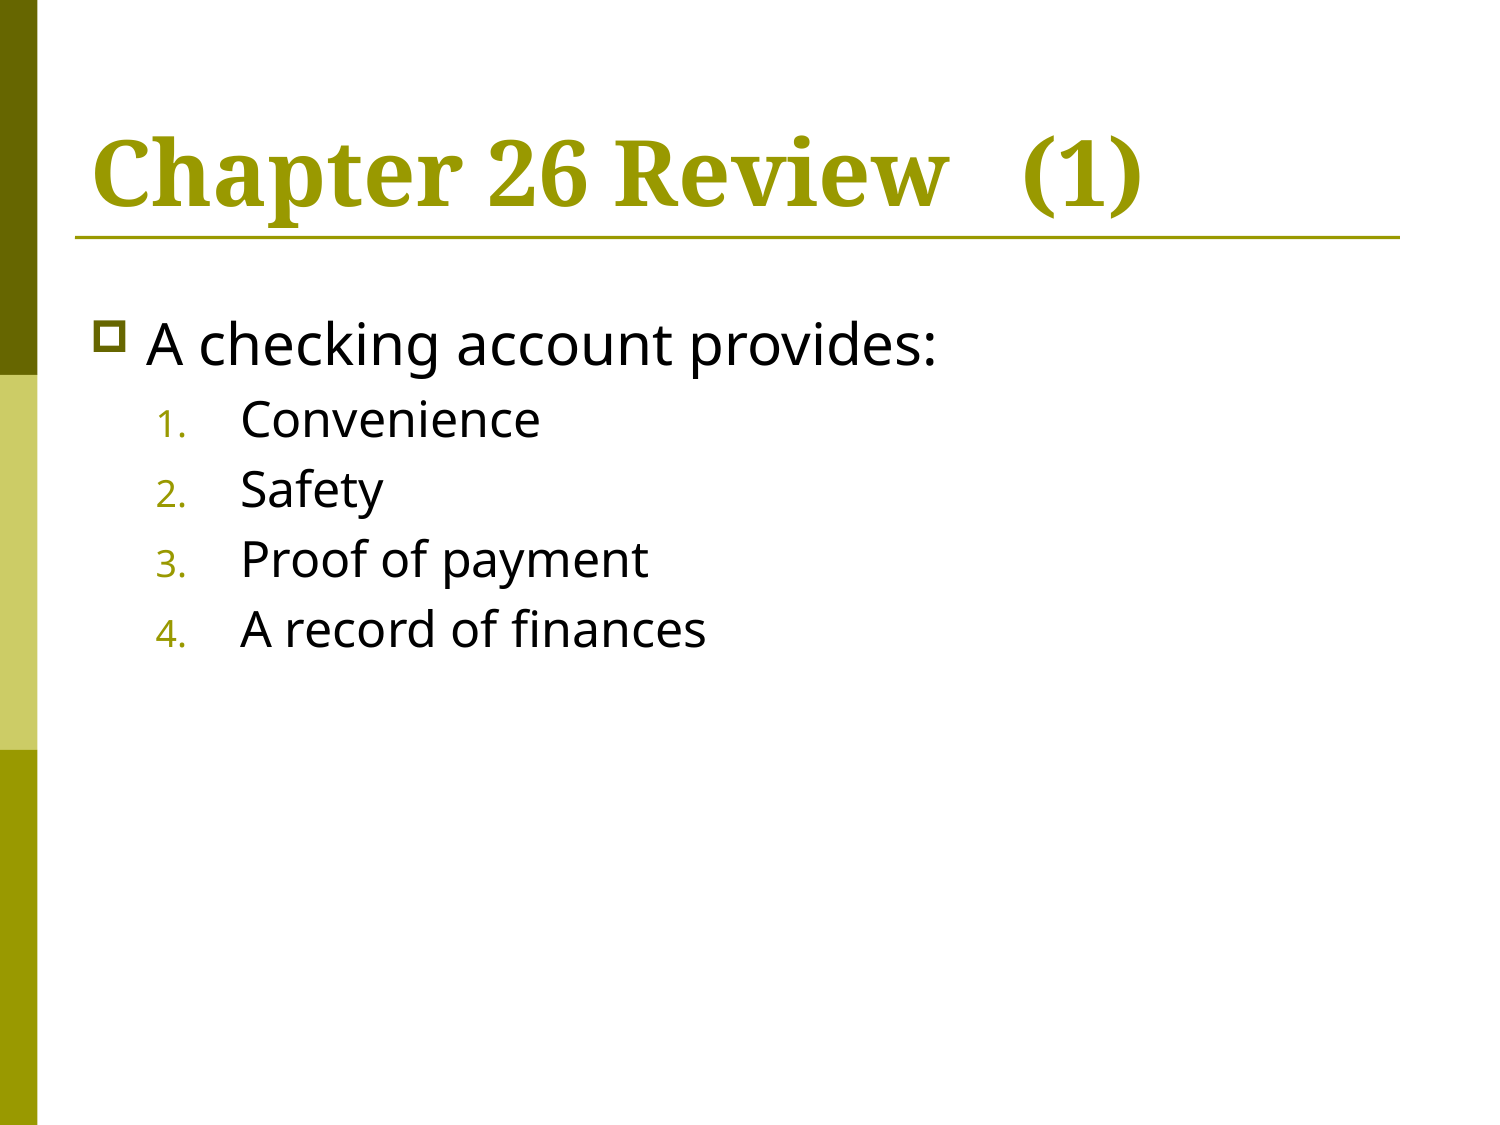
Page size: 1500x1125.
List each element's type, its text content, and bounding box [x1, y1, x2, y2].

title Chapter 26 Review (1) [74, 45, 1426, 233]
list A checking account provides: Convenience Safety Proof of payment A record of finances [74, 299, 1426, 1006]
